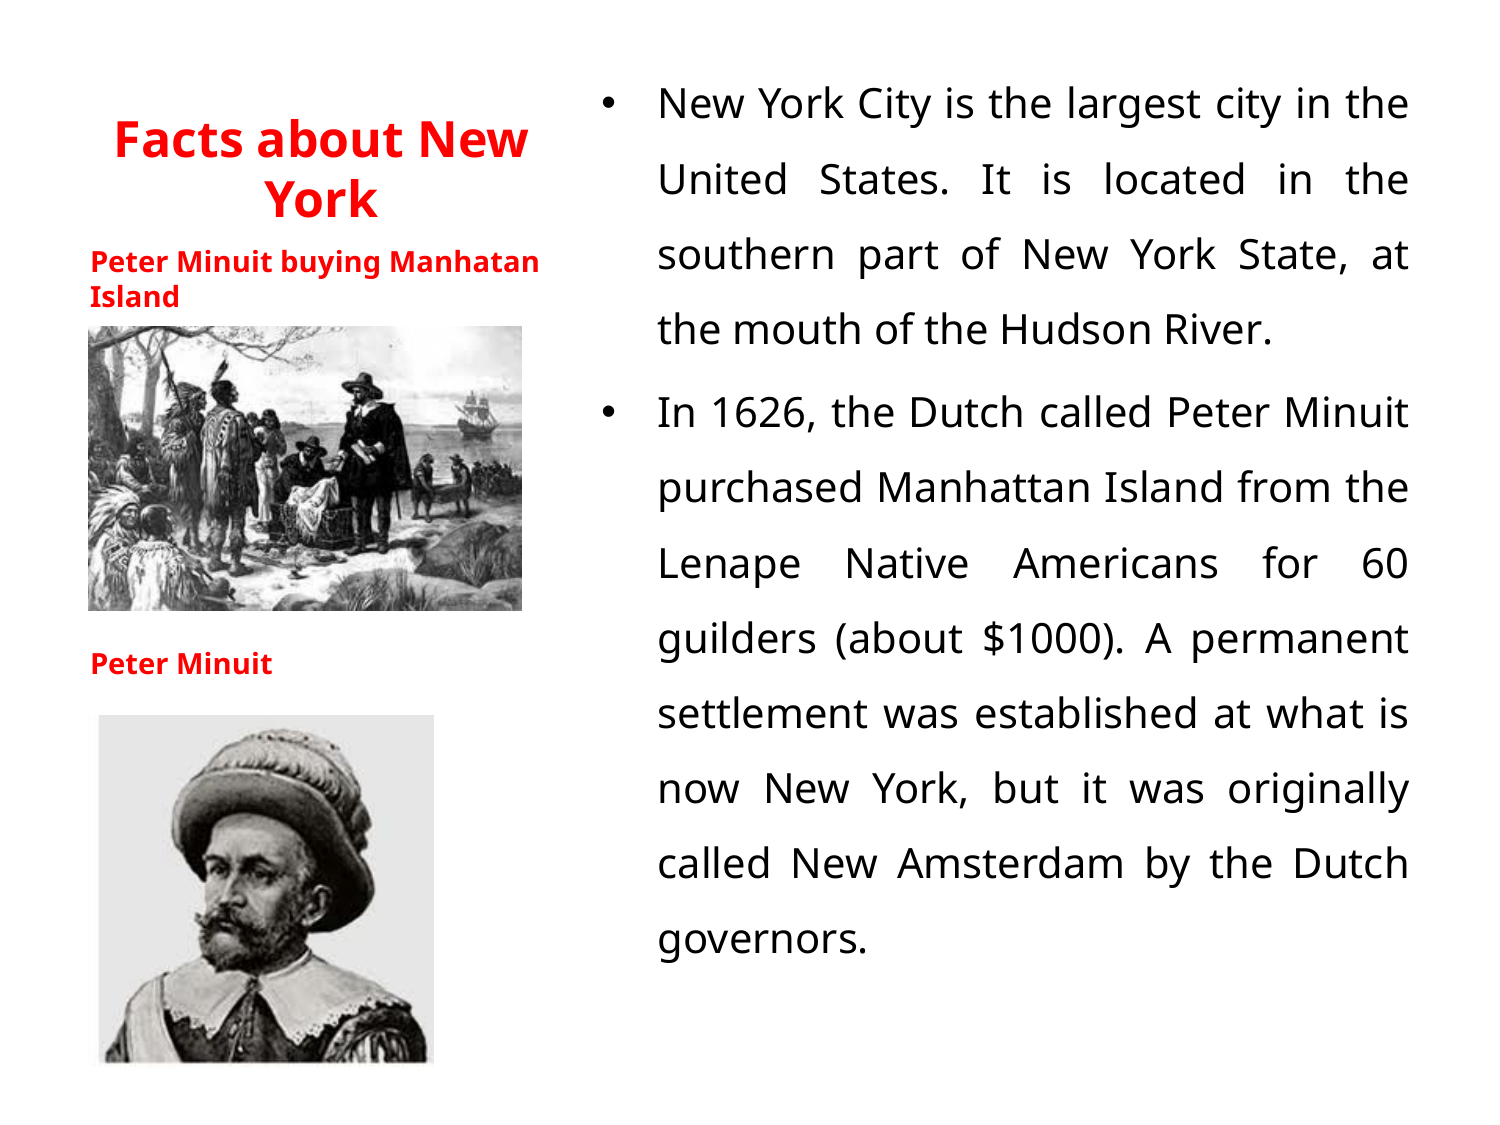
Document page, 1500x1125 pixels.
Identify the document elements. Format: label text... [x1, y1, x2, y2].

title Facts about New York [75, 44, 569, 235]
picture [88, 715, 435, 1073]
list New York City is the largest city in the United States. It is located in the southern part of New York State, at the mouth of the Hudson River. In 1626, the Dutch called Peter Minuit purchased Manhattan Island from the Lenape Native Americans for 60 guilders (about $1000). A permanent settlement was established at what is now New York, but it was originally called New Amsterdam by the Dutch governors. [586, 44, 1425, 1005]
picture [88, 326, 522, 611]
list Peter Minuit buying Manhatan Island Peter Minuit [75, 235, 569, 1005]
